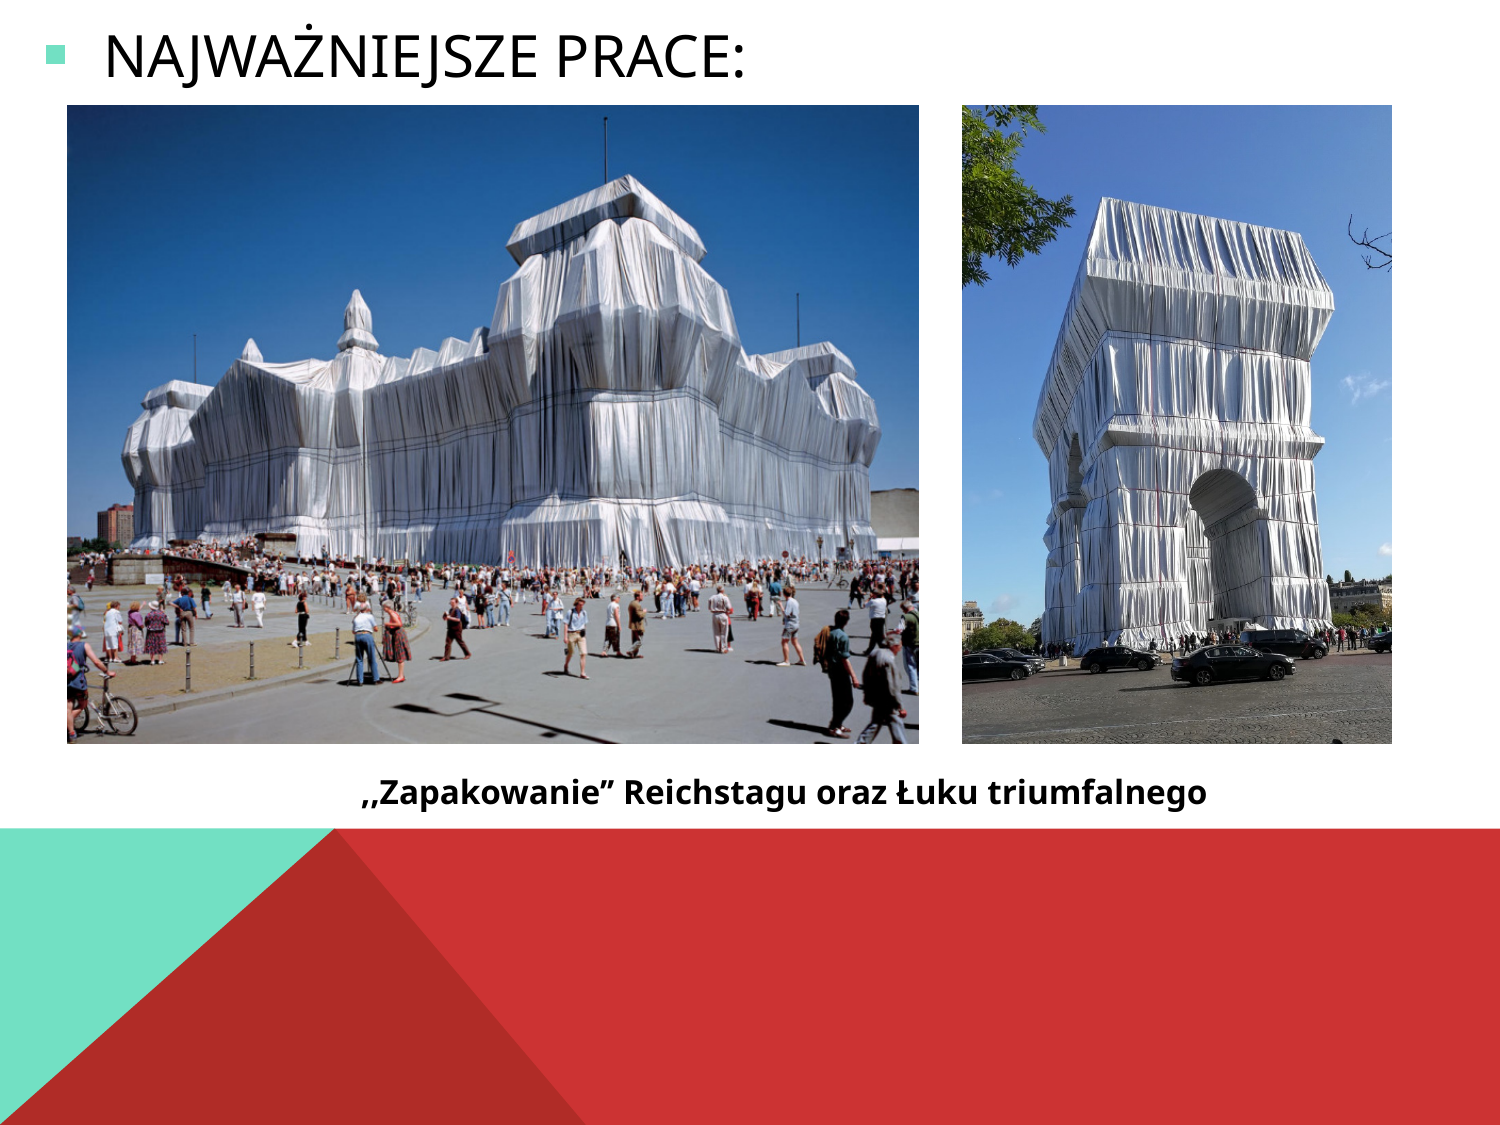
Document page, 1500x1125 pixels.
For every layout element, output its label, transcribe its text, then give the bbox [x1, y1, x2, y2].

text_box [42, 41, 69, 68]
list ,,Zapakowanie’’ Reichstagu oraz Łuku triumfalnego [345, 763, 1500, 894]
title Najważniejsze prace: [88, 9, 1323, 100]
picture [962, 105, 1393, 744]
picture [67, 105, 919, 744]
